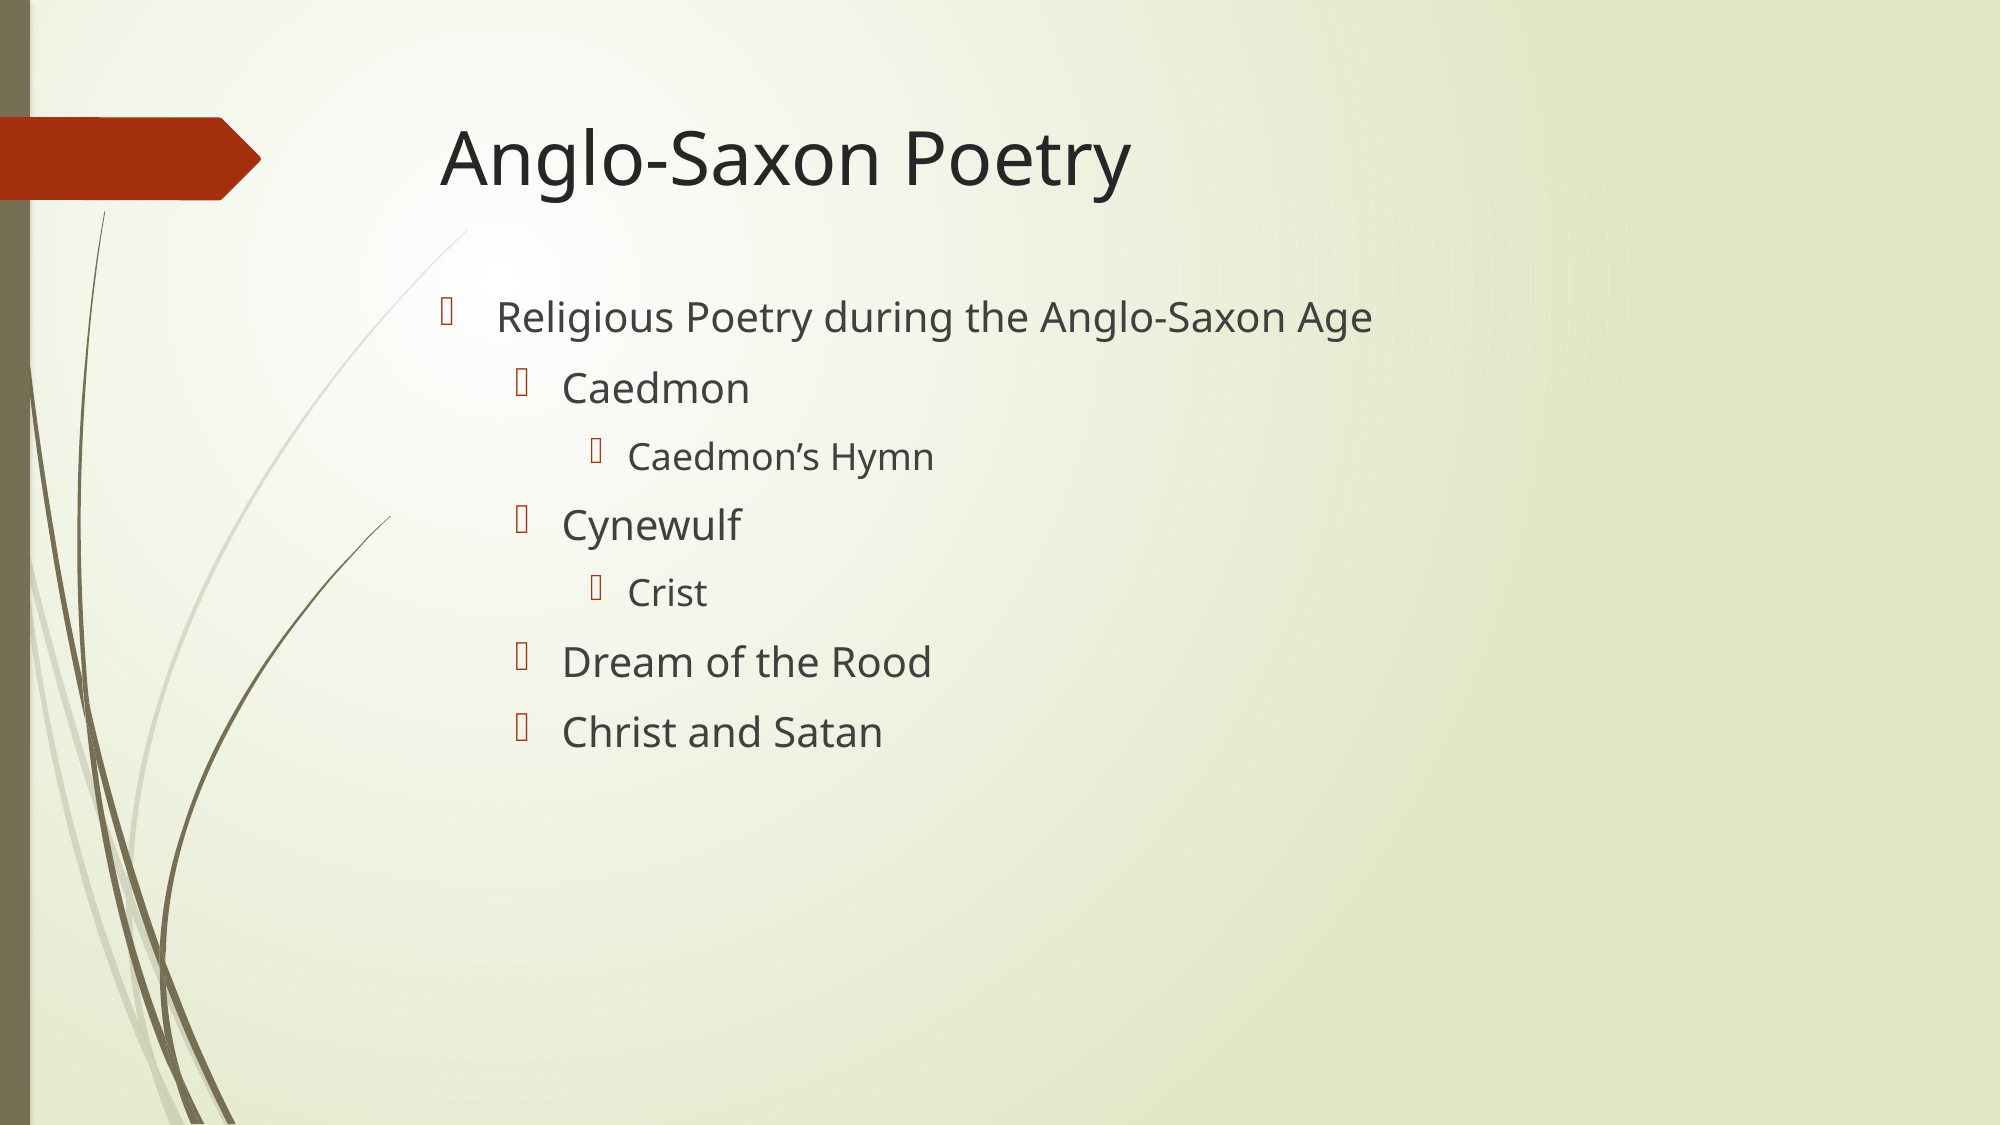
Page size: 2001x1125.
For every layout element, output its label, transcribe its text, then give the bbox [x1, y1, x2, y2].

title Anglo-Saxon Poetry [425, 102, 1888, 283]
list Religious Poetry during the Anglo-Saxon Age Caedmon Caedmon’s Hymn Cynewulf Crist Dream of the Rood Christ and Satan [424, 283, 1888, 1005]
